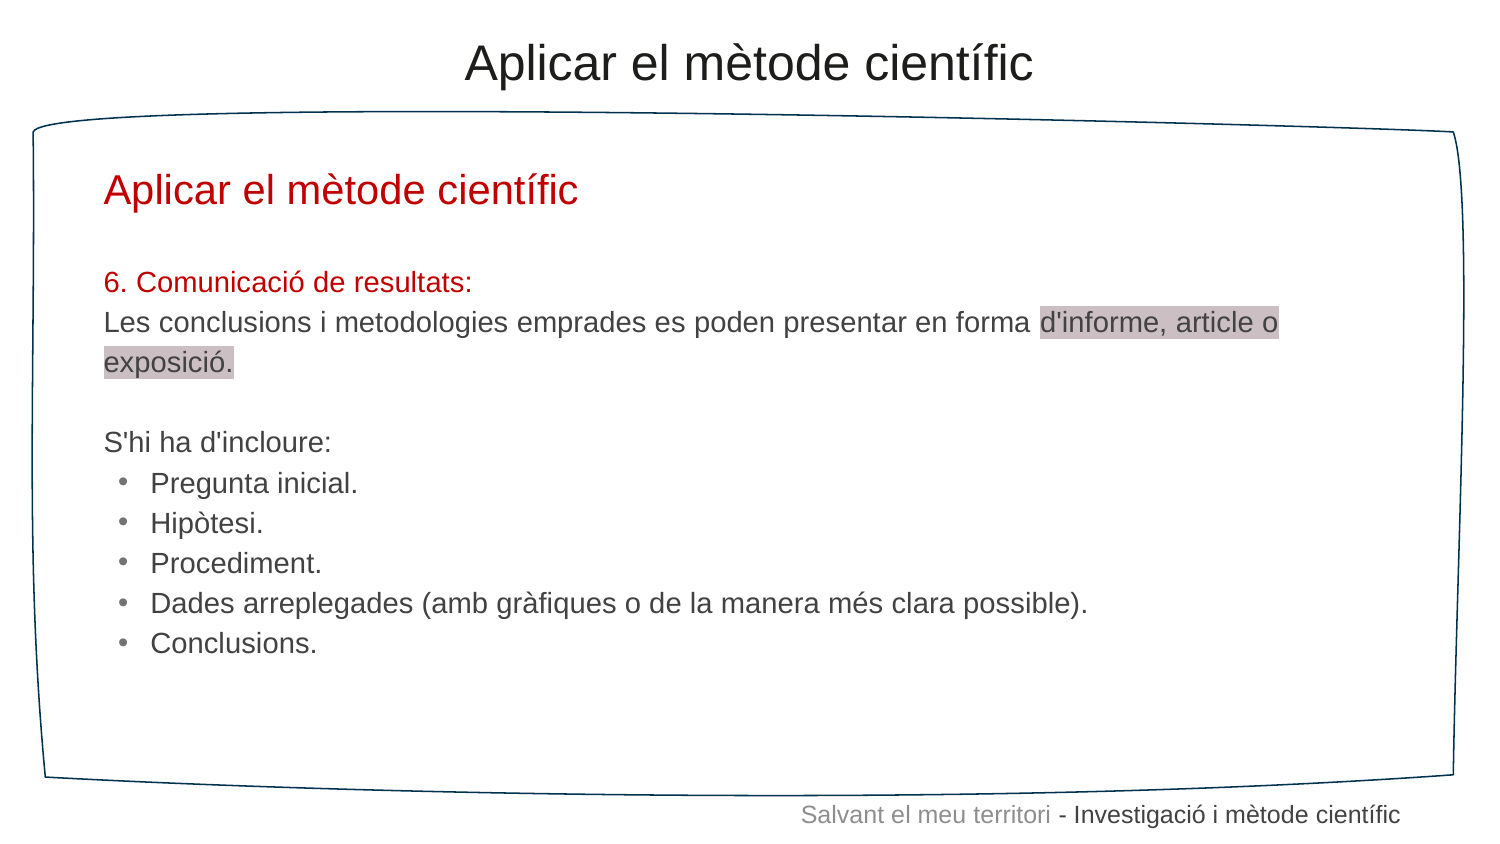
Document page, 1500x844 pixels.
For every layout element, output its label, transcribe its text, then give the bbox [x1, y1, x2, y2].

list 6. Comunicació de resultats: Les conclusions i metodologies emprades es poden presentar en forma d'informe, article o exposició. S'hi ha d'incloure: Pregunta inicial. Hipòtesi. Procediment. Dades arreplegades (amb gràfiques o de la manera més clara possible). Conclusions. [88, 242, 1417, 747]
text_box Aplicar el mètode científic [0, 20, 1499, 106]
text_box Aplicar el mètode científic [88, 147, 1417, 234]
text_box [32, 111, 1464, 790]
text_box Salvant el meu territori - Investigació i mètode científic [88, 790, 1417, 844]
